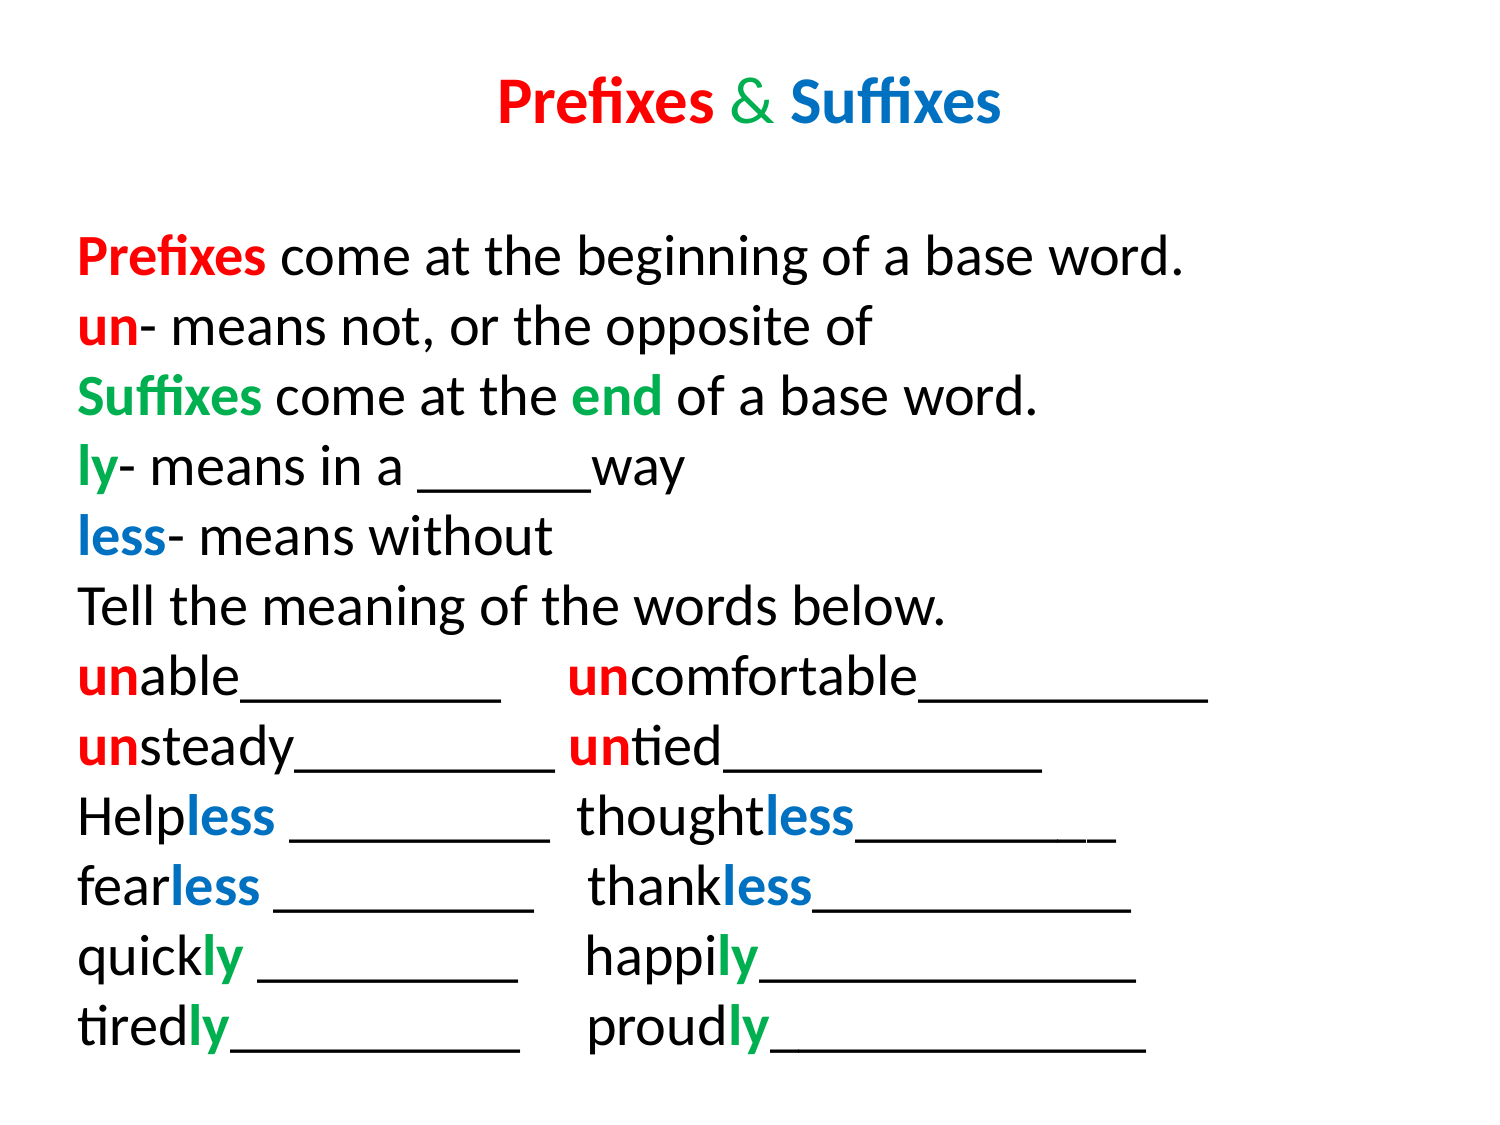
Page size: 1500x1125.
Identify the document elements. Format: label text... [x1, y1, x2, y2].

text_box Prefixes & Suffixes Prefixes come at the beginning of a base word. un- means not, or the opposite of Suffixes come at the end of a base word. ly- means in a ______way less- means without Tell the meaning of the words below. unable_________ uncomfortable__________ unsteady_________ untied___________ Helpless _________ thoughtless_________ fearless _________ thankless___________ quickly _________ happily_____________ tiredly__________ proudly_____________ [62, 49, 1438, 1125]
